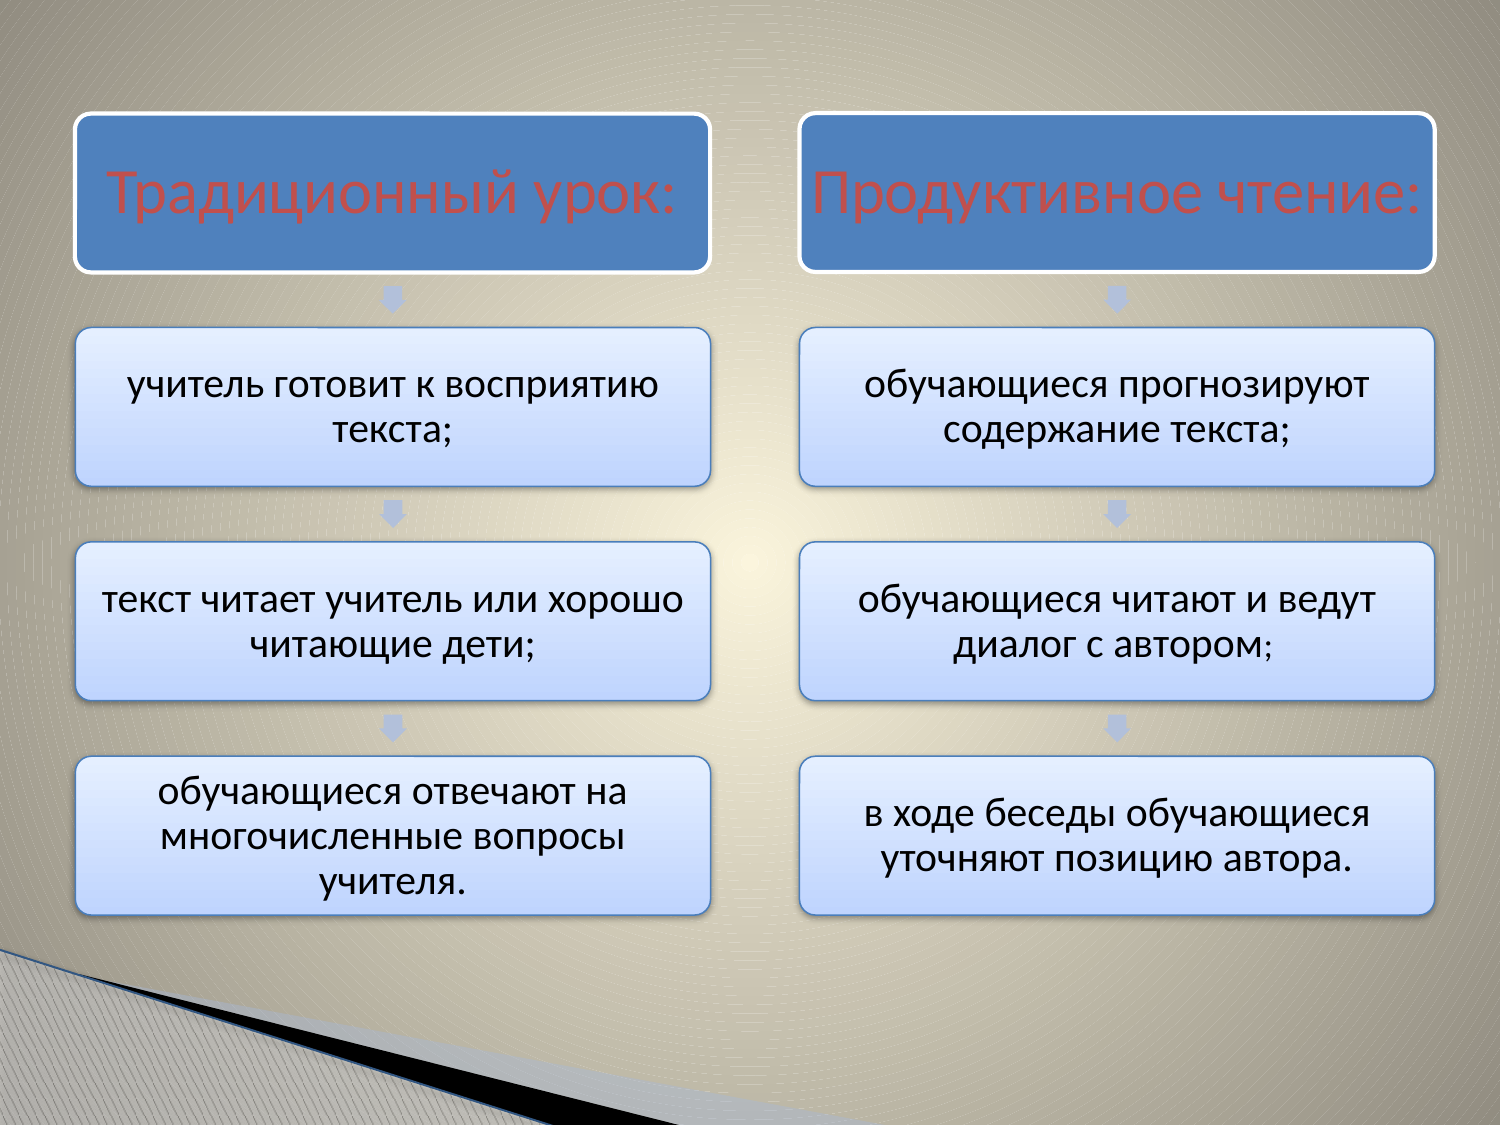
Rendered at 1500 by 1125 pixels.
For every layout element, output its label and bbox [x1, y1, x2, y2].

list [74, 42, 1436, 986]
